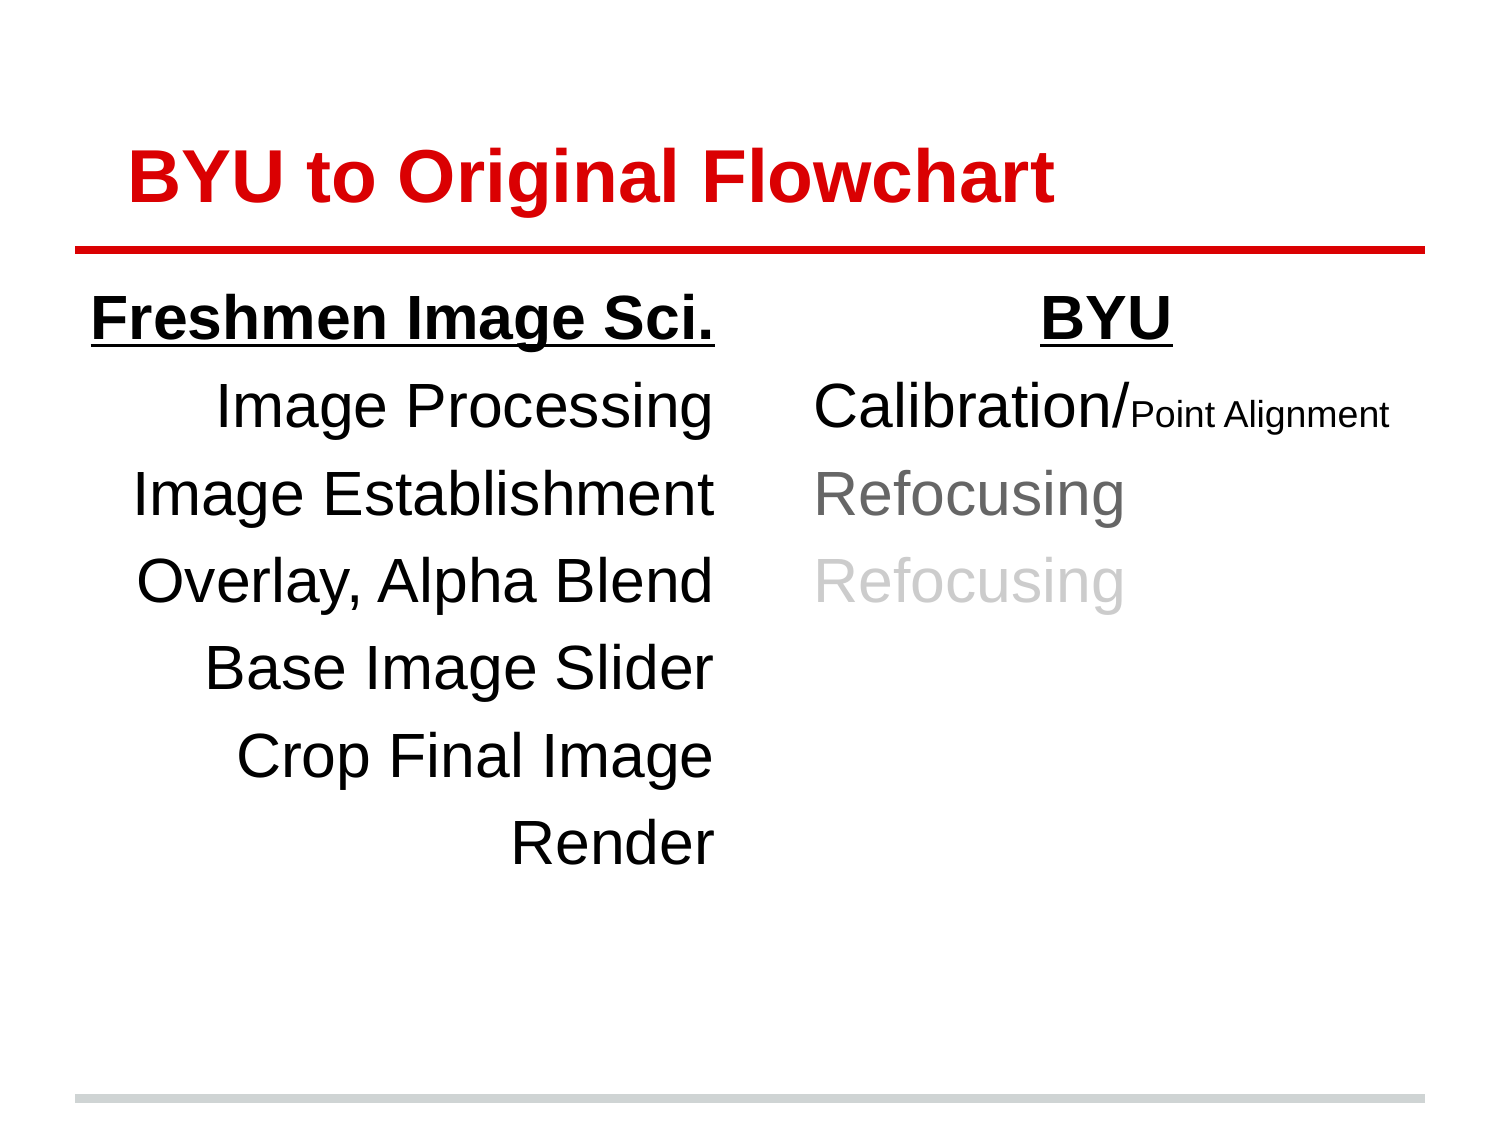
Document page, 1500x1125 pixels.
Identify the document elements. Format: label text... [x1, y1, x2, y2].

list Freshmen Image Sci. Image Processing Image Establishment Overlay, Alpha Blend Base Image Slider Crop Final Image Render [75, 262, 731, 1078]
list BYU Calibration/Point Alignment Refocusing Refocusing [798, 262, 1415, 1078]
title BYU to Original Flowchart [75, 45, 1425, 233]
